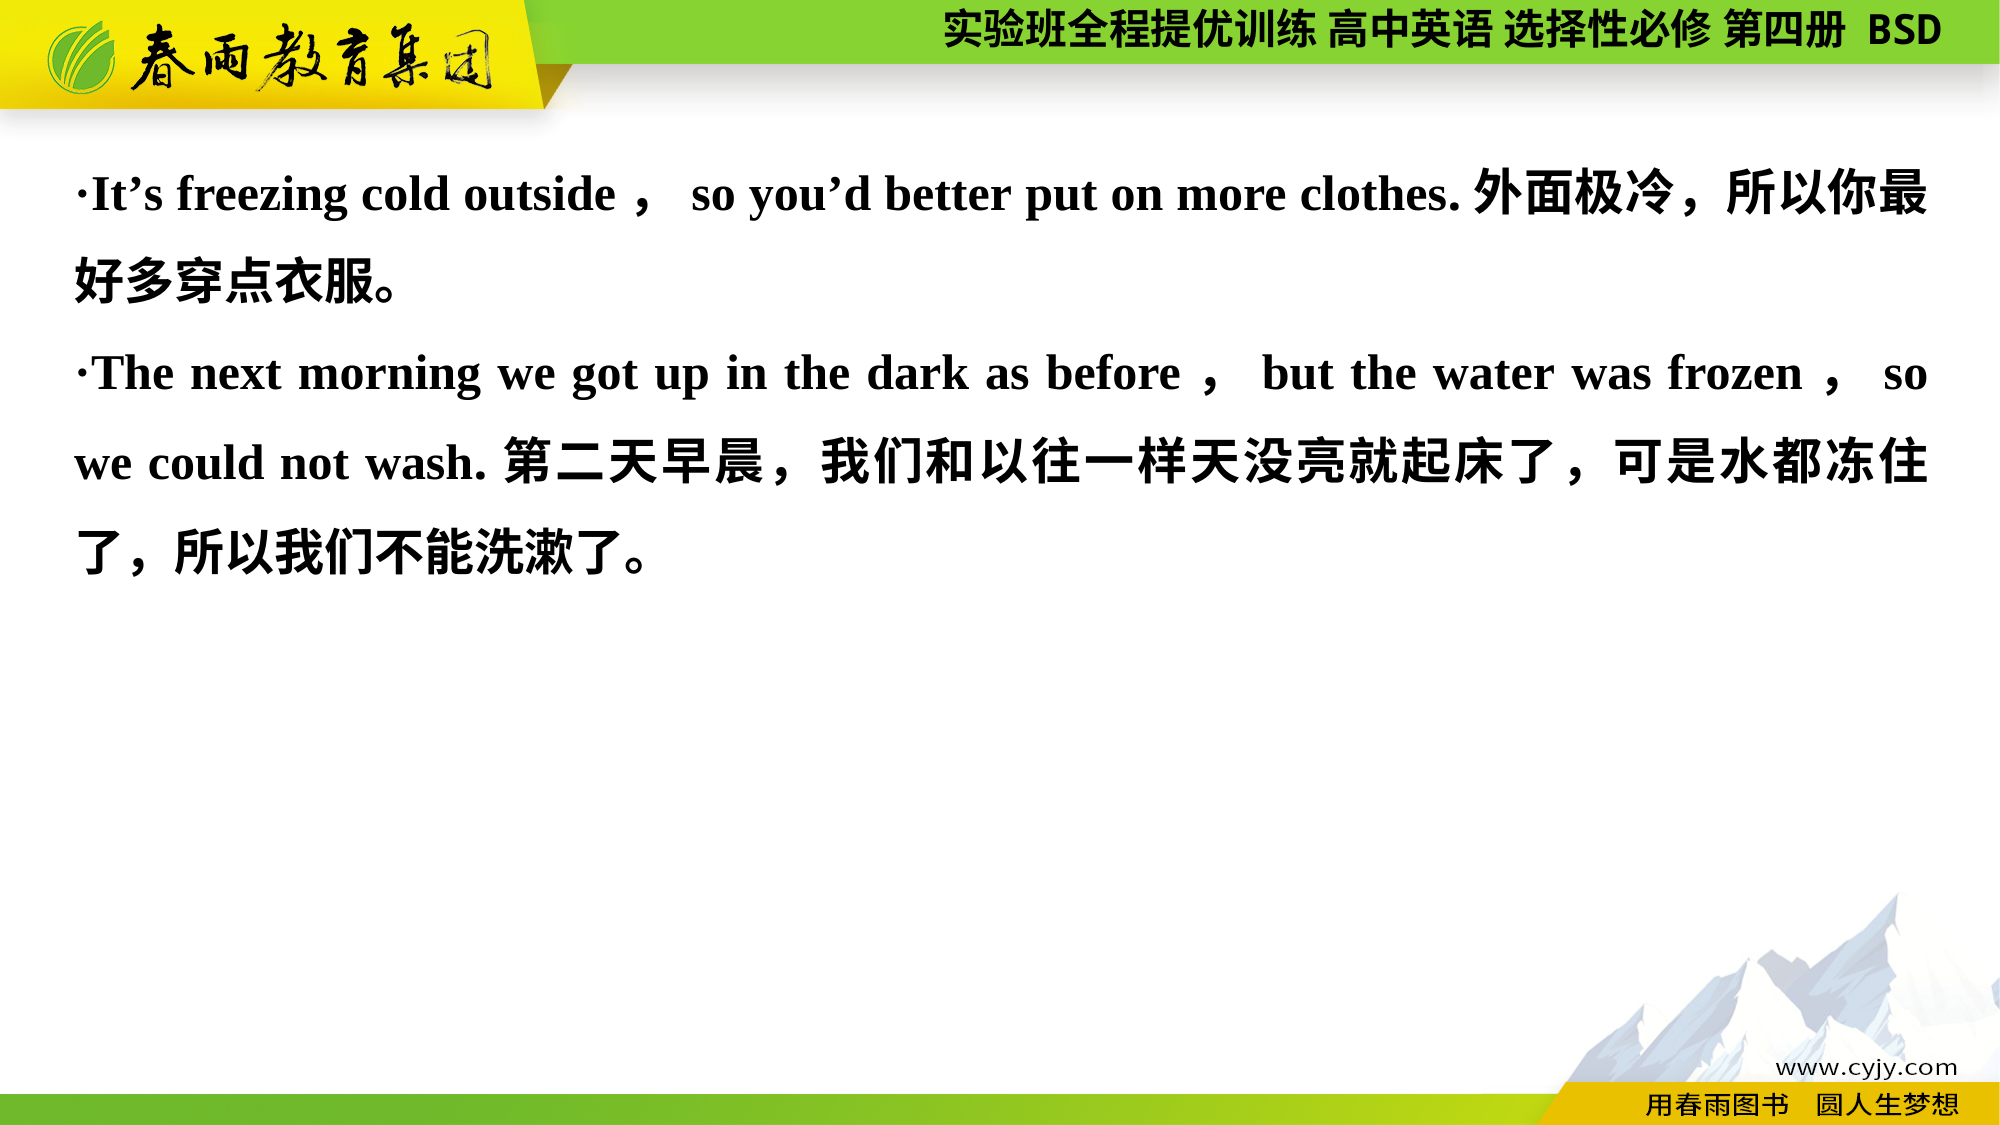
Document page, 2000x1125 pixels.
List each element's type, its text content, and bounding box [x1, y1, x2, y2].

list ·It’s freezing cold outside，so you’d better put on more clothes.外面极冷，所以你最好多穿点衣服。 ·The next morning we got up in the dark as before，but the water was frozen，so we could not wash.第二天早晨，我们和以往一样天没亮就起床了，可是水都冻住了，所以我们不能洗漱了。 [59, 122, 1944, 581]
picture [0, 0, 2000, 1125]
